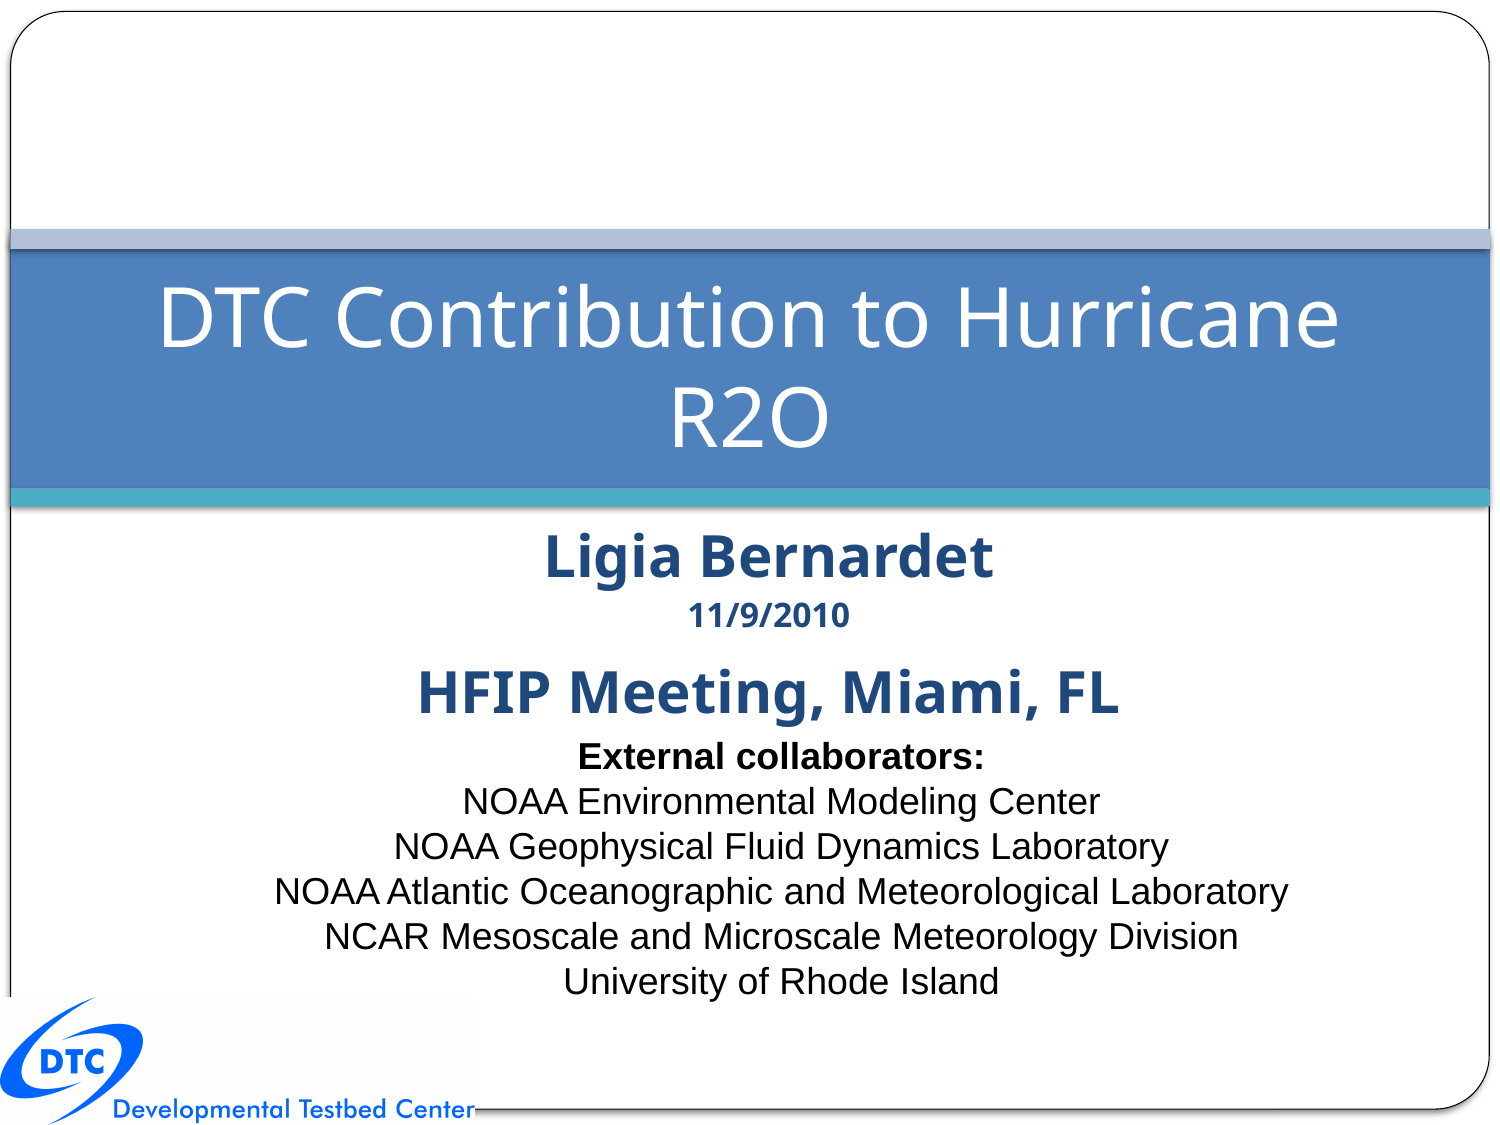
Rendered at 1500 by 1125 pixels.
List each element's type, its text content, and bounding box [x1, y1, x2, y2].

title DTC Contribution to Hurricane R2O [74, 246, 1426, 489]
subtitle Ligia Bernardet 11/9/2010 HFIP Meeting, Miami, FL [112, 524, 1426, 963]
picture [0, 997, 476, 1125]
text_box External collaborators: NOAA Environmental Modeling Center NOAA Geophysical Fluid Dynamics Laboratory NOAA Atlantic Oceanographic and Meteorological Laboratory NCAR Mesoscale and Microscale Meteorology Division University of Rhode Island [259, 724, 1304, 1070]
